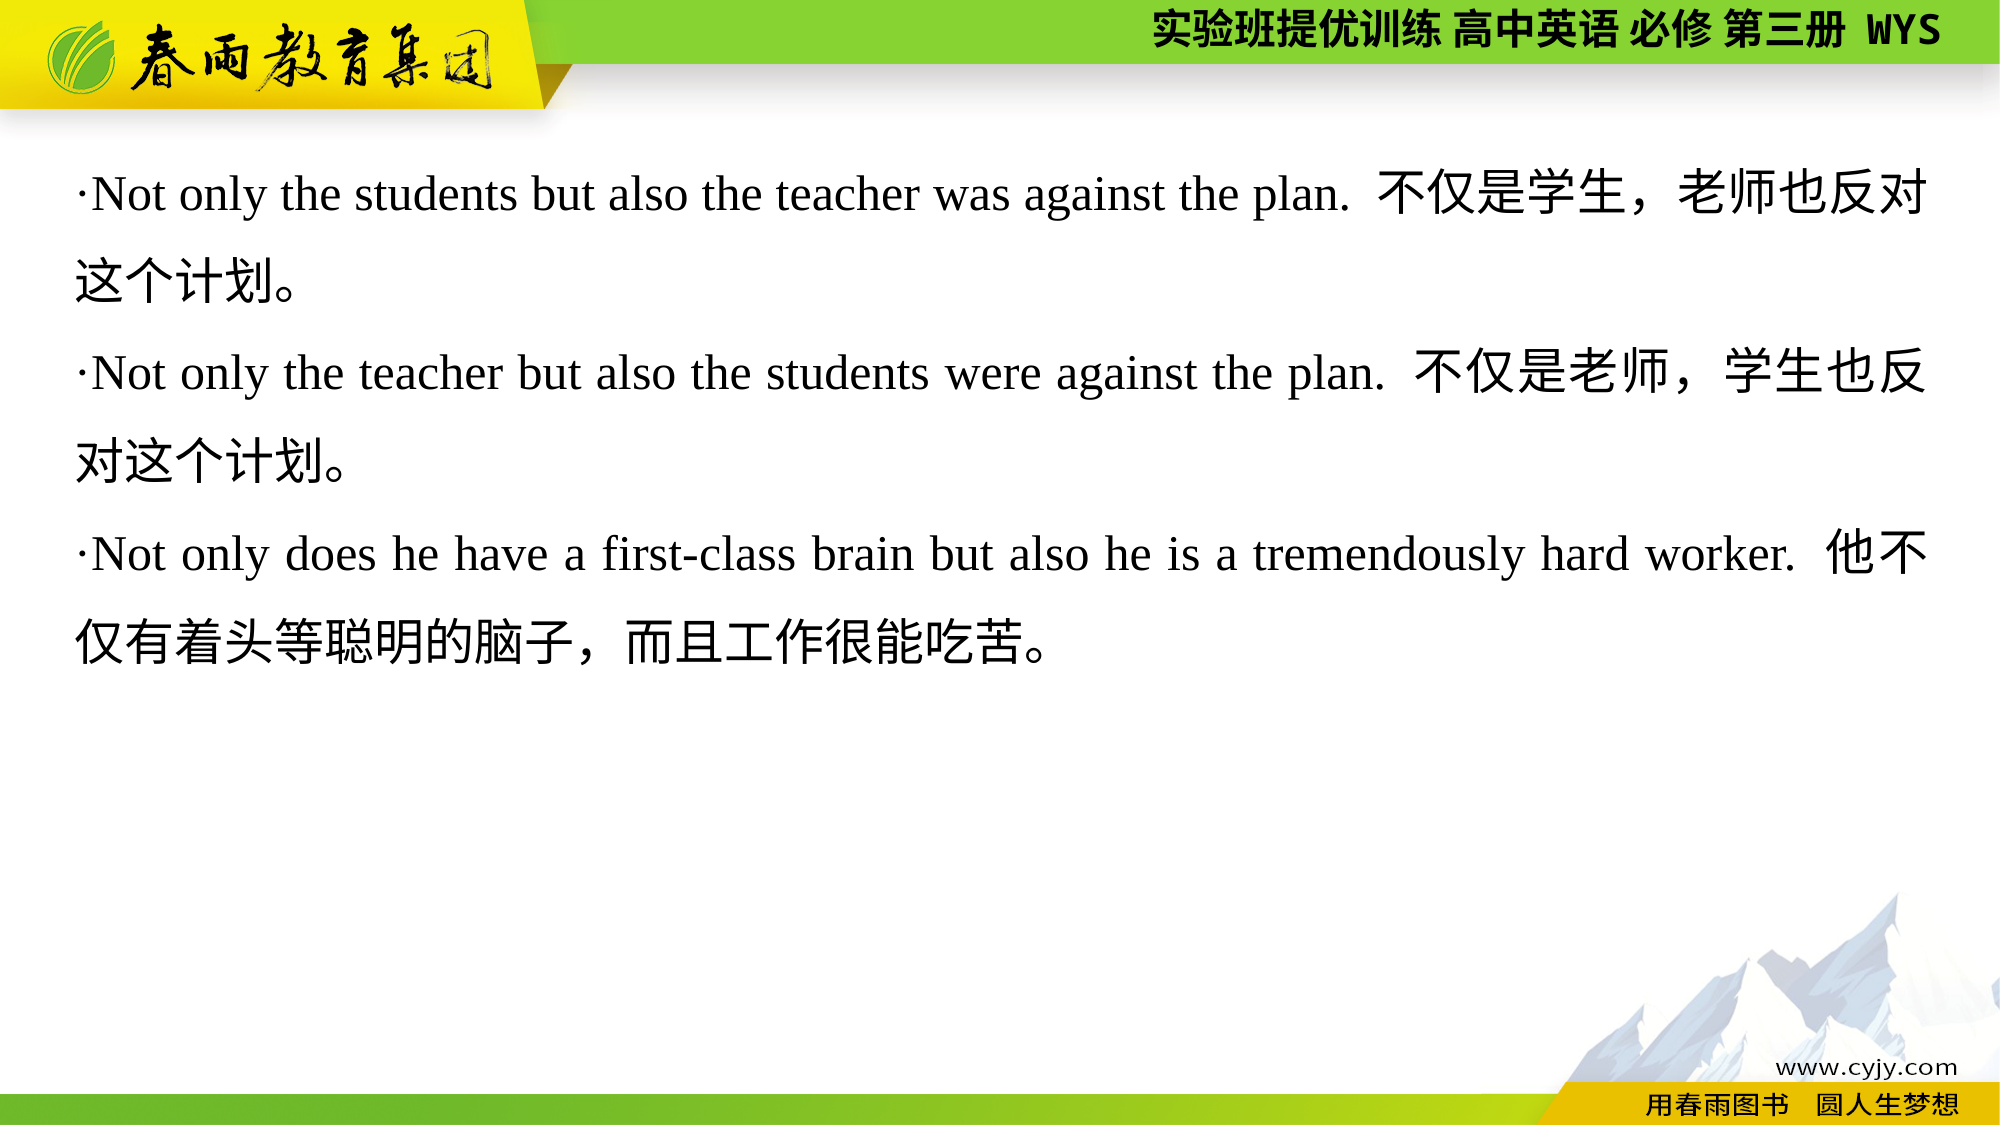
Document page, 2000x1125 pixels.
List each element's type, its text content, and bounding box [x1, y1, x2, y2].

list ·Not only the students but also the teacher was against the plan. 不仅是学生，老师也反对这个计划。 ·Not only the teacher but also the students were against the plan. 不仅是老师，学生也反对这个计划。 ·Not only does he have a first-class brain but also he is a tremendously hard worker. 他不仅有着头等聪明的脑子，而且工作很能吃苦。 [59, 122, 1944, 672]
picture [0, 0, 2000, 1125]
